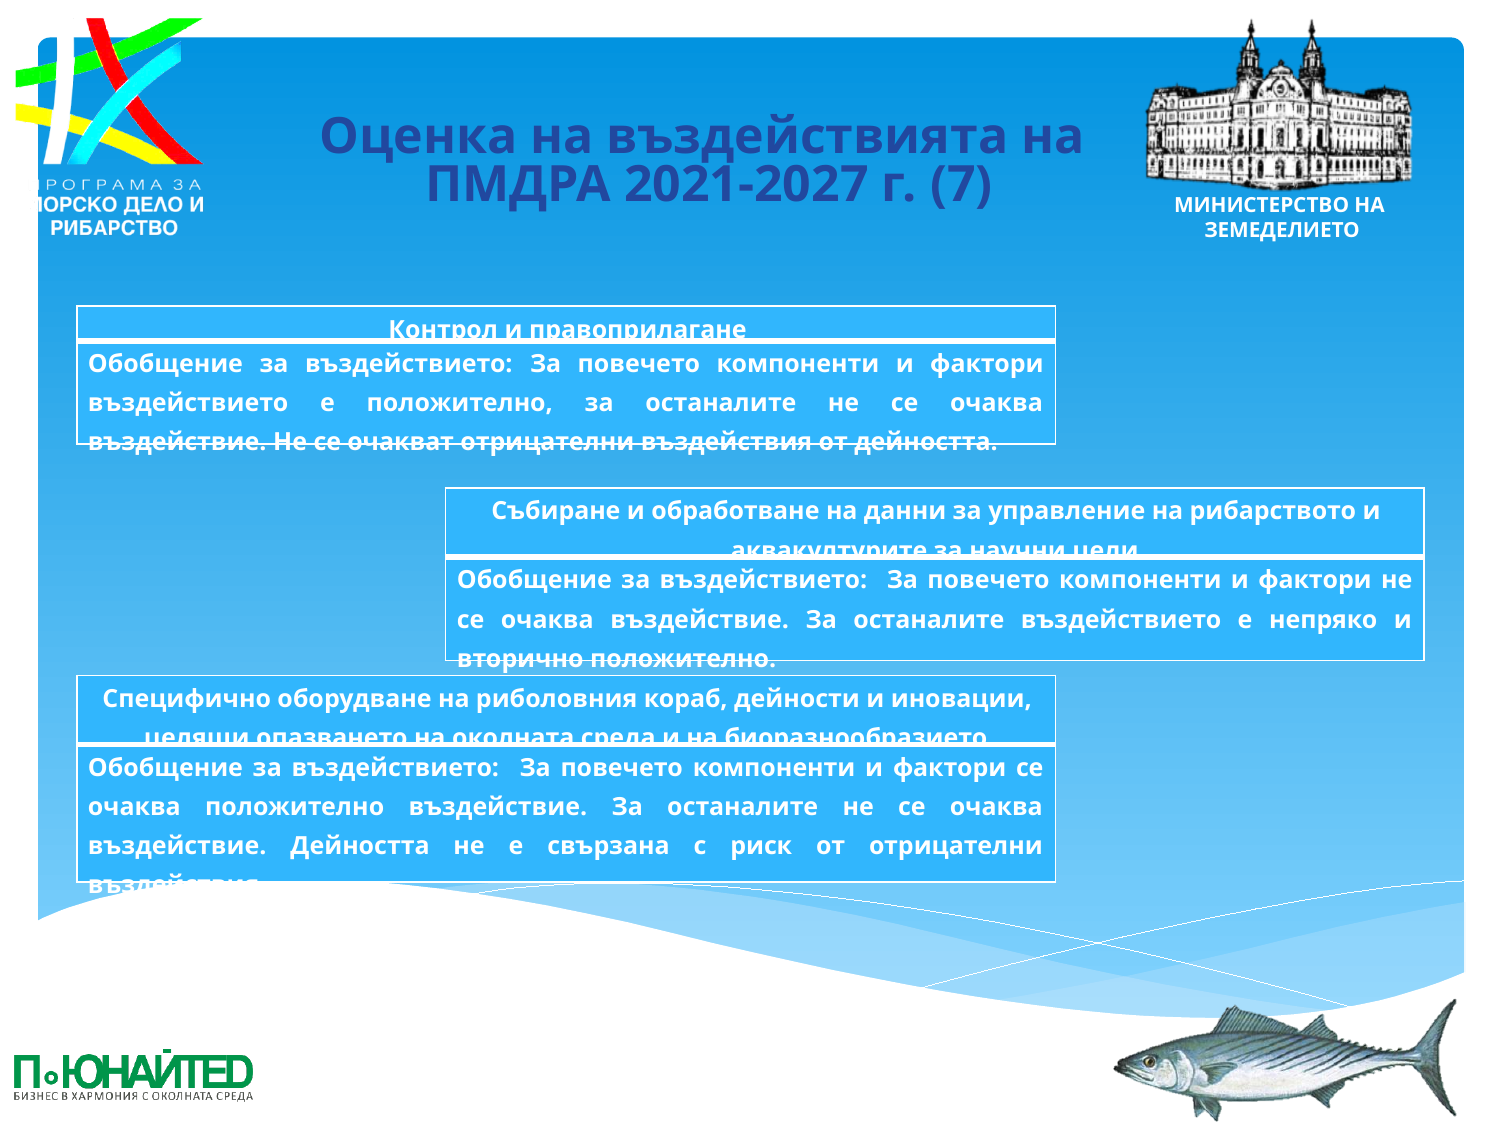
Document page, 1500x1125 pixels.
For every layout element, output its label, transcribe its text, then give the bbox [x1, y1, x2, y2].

table_header Специфично оборудване на риболовния кораб, дейности и иновации, целящи опазването на околната среда и на биоразнообразието [78, 676, 1055, 742]
text_box Оценка на въздействията на ПМДРА 2021-2027 г. (7) [220, 108, 1082, 219]
text_box [133, 267, 1327, 805]
picture [1110, 994, 1462, 1125]
table_header Контрол и правоприлагане [78, 307, 1055, 338]
subtitle [0, 0, 1270, 108]
picture [13, 1049, 253, 1102]
picture [0, 8, 215, 241]
table_cell Обобщение за въздействието: За повечето компоненти и фактори не се очаква въздействие. За останалите въздействието е непряко и вторично положително. [446, 560, 1423, 660]
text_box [1088, 13, 1476, 250]
subtitle [0, 219, 1270, 703]
table_header Събиране и обработване на данни за управление на рибарството и аквакултурите за научни цели [446, 489, 1423, 554]
table_cell Обобщение за въздействието: За повечето компоненти и фактори въздействието е положително, за останалите не се очаква въздействие. Не се очакват отрицателни въздействия от дейността. [78, 344, 1055, 443]
table_cell Обобщение за въздействието: За повечето компоненти и фактори се очаква положително въздействие. За останалите не се очаква въздействие. Дейността не е свързана с риск от отрицателни въздействия. [78, 747, 1055, 881]
